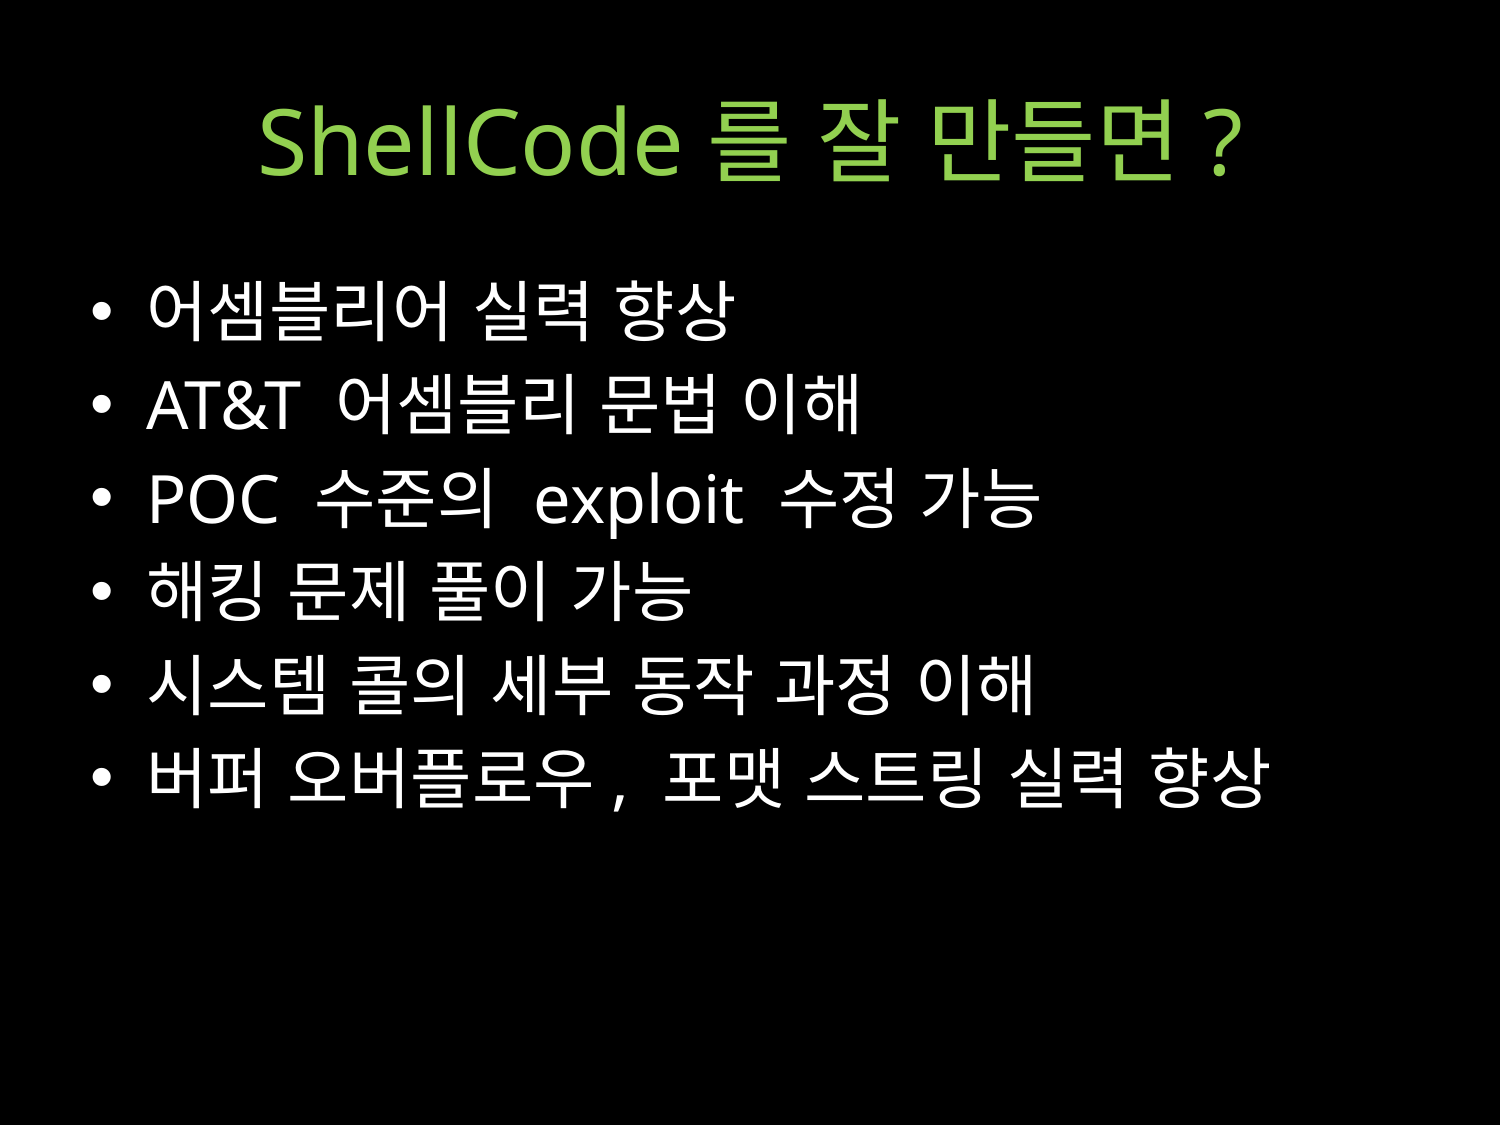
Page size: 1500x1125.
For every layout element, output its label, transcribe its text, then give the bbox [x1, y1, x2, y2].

list 어셈블리어 실력 향상 AT&T 어셈블리 문법 이해 POC 수준의 exploit 수정 가능 해킹 문제 풀이 가능 시스템 콜의 세부 동작 과정 이해 버퍼 오버플로우, 포맷 스트링 실력 향상 [75, 262, 1425, 1005]
title ShellCode를 잘 만들면? [75, 45, 1425, 233]
